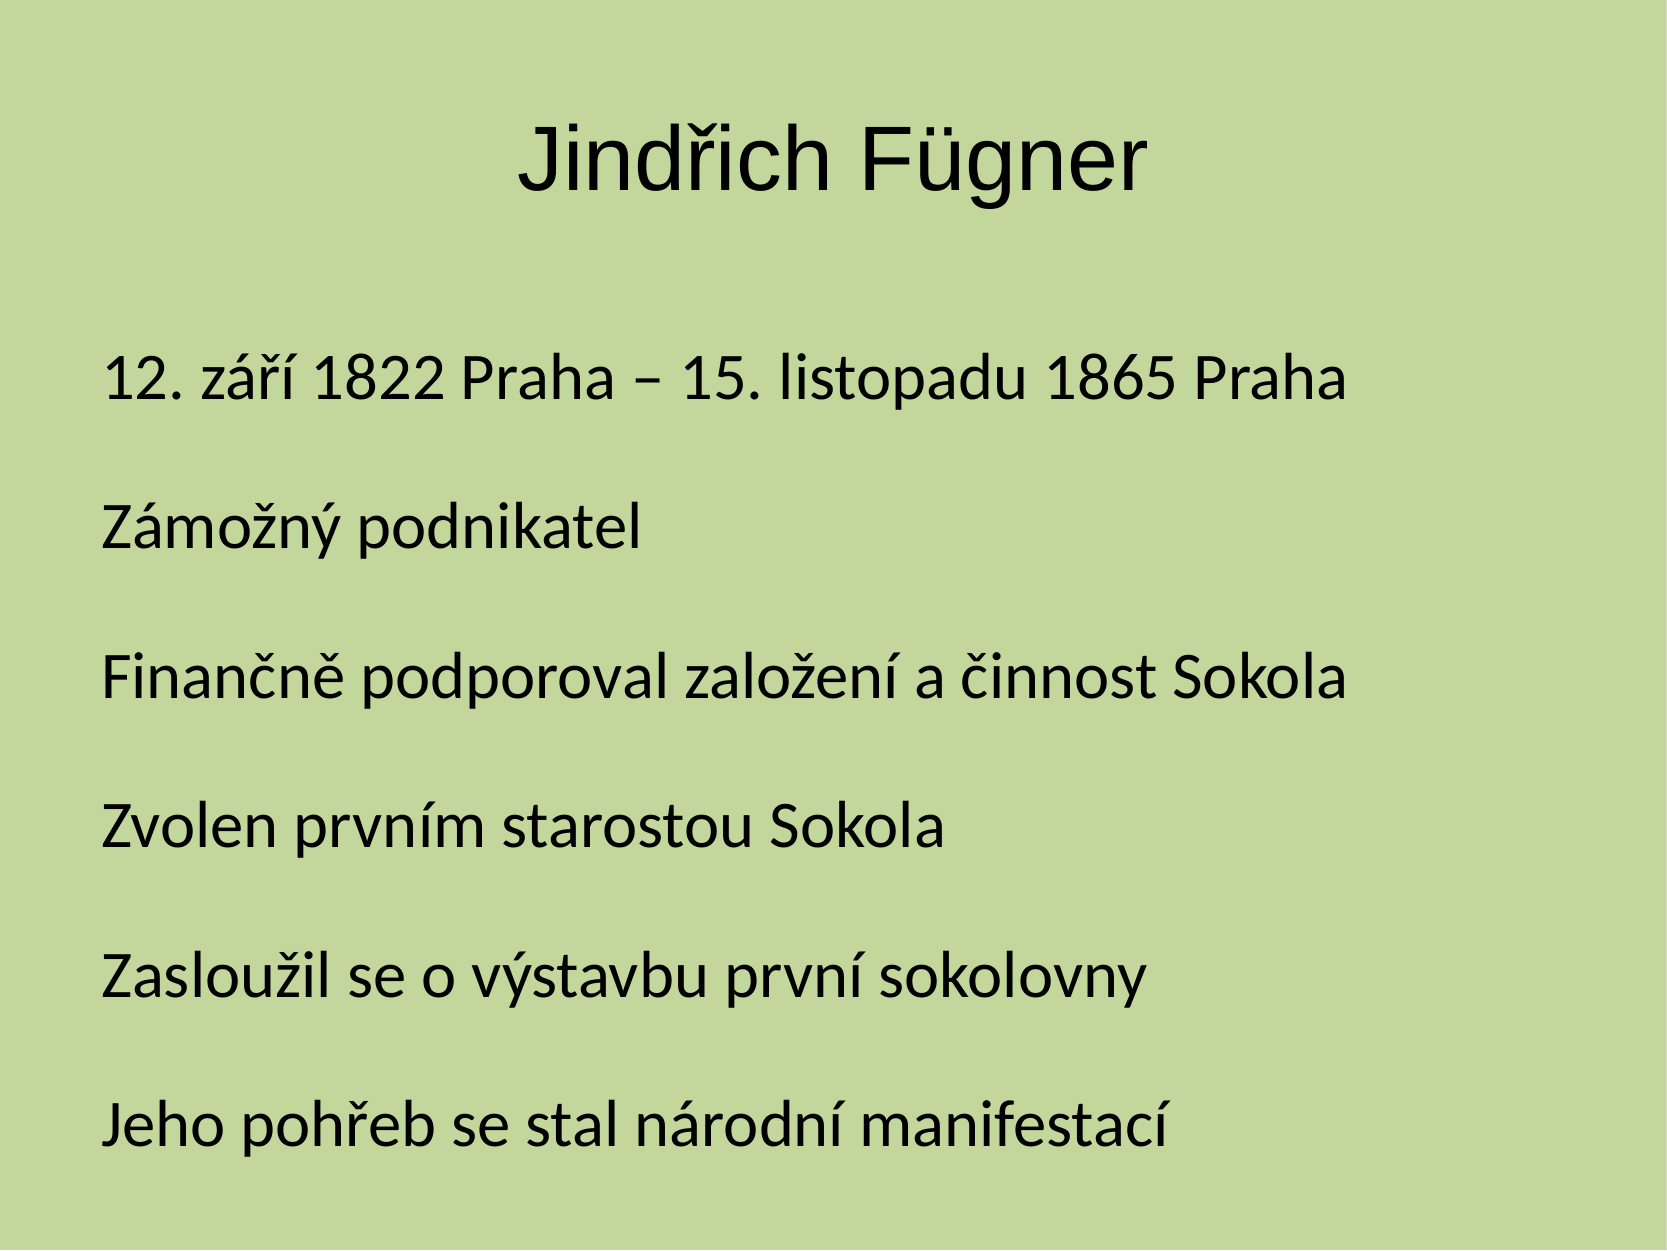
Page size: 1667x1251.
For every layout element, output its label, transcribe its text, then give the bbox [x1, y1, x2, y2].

title Jindřich Fügner [83, 49, 1584, 259]
list 12. září 1822 Praha – 15. listopadu 1865 Praha Zámožný podnikatel Finančně podporoval založení a činnost Sokola Zvolen prvním starostou Sokola Zasloužil se o výstavbu první sokolovny Jeho pohřeb se stal národní manifestací [83, 292, 1584, 1192]
